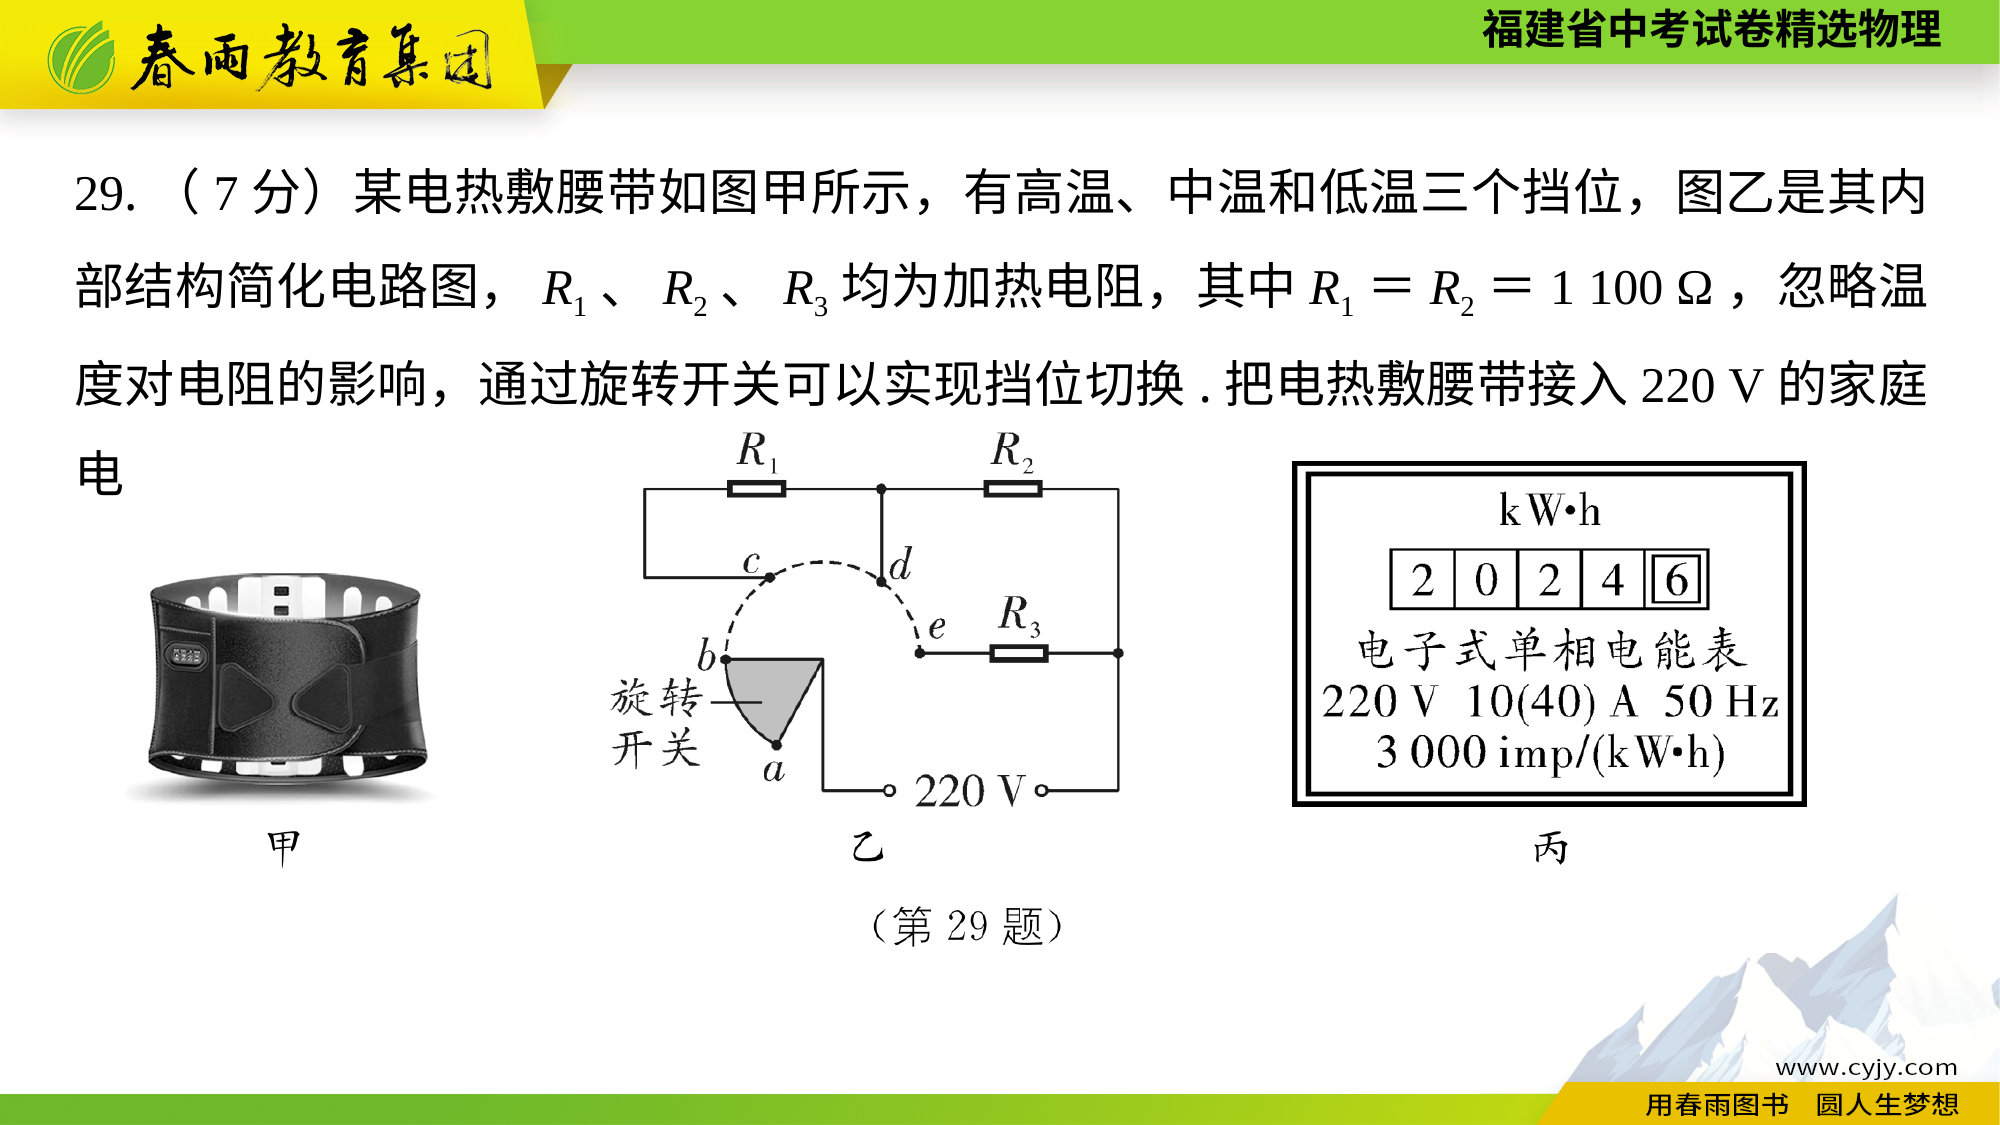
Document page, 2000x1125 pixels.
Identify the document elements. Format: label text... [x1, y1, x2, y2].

list 29.（7分）某电热敷腰带如图甲所示，有高温、中温和低温三个挡位，图乙是其内部结构简化电路图，R1、R2、R3均为加热电阻，其中R1＝R2＝1 100 Ω，忽略温度对电阻的影响，通过旋转开关可以实现挡位切换.把电热敷腰带接入220 V的家庭电路中，求： [59, 122, 1944, 411]
picture [0, 0, 2000, 1125]
